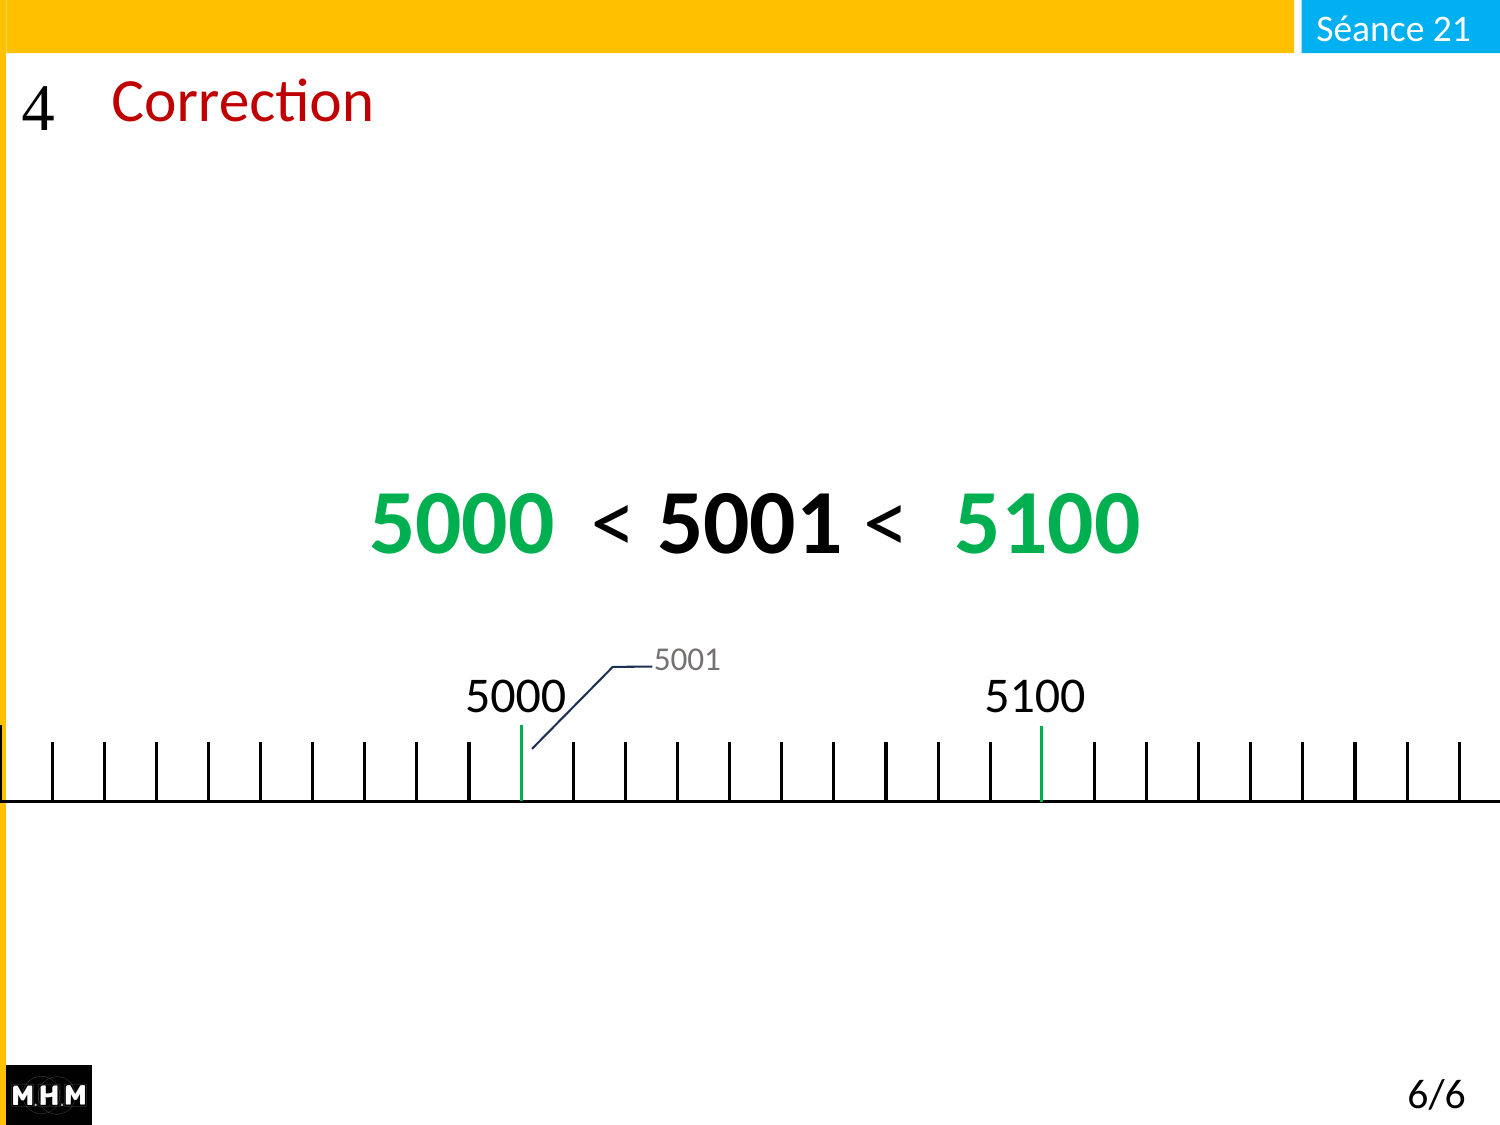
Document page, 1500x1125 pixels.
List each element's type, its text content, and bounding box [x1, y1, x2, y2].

text_box 5001 [555, 610, 743, 724]
list 6/6 [1373, 1064, 1500, 1125]
picture [6, 1065, 92, 1125]
text_box … < 5001 < … [595, 454, 925, 579]
title Correction [96, 60, 1391, 143]
text_box 5100 [969, 655, 1127, 724]
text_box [0, 724, 1500, 803]
text_box 5000 [450, 655, 593, 724]
text_box 5000 [329, 454, 595, 579]
text_box 5100 [925, 454, 1171, 579]
